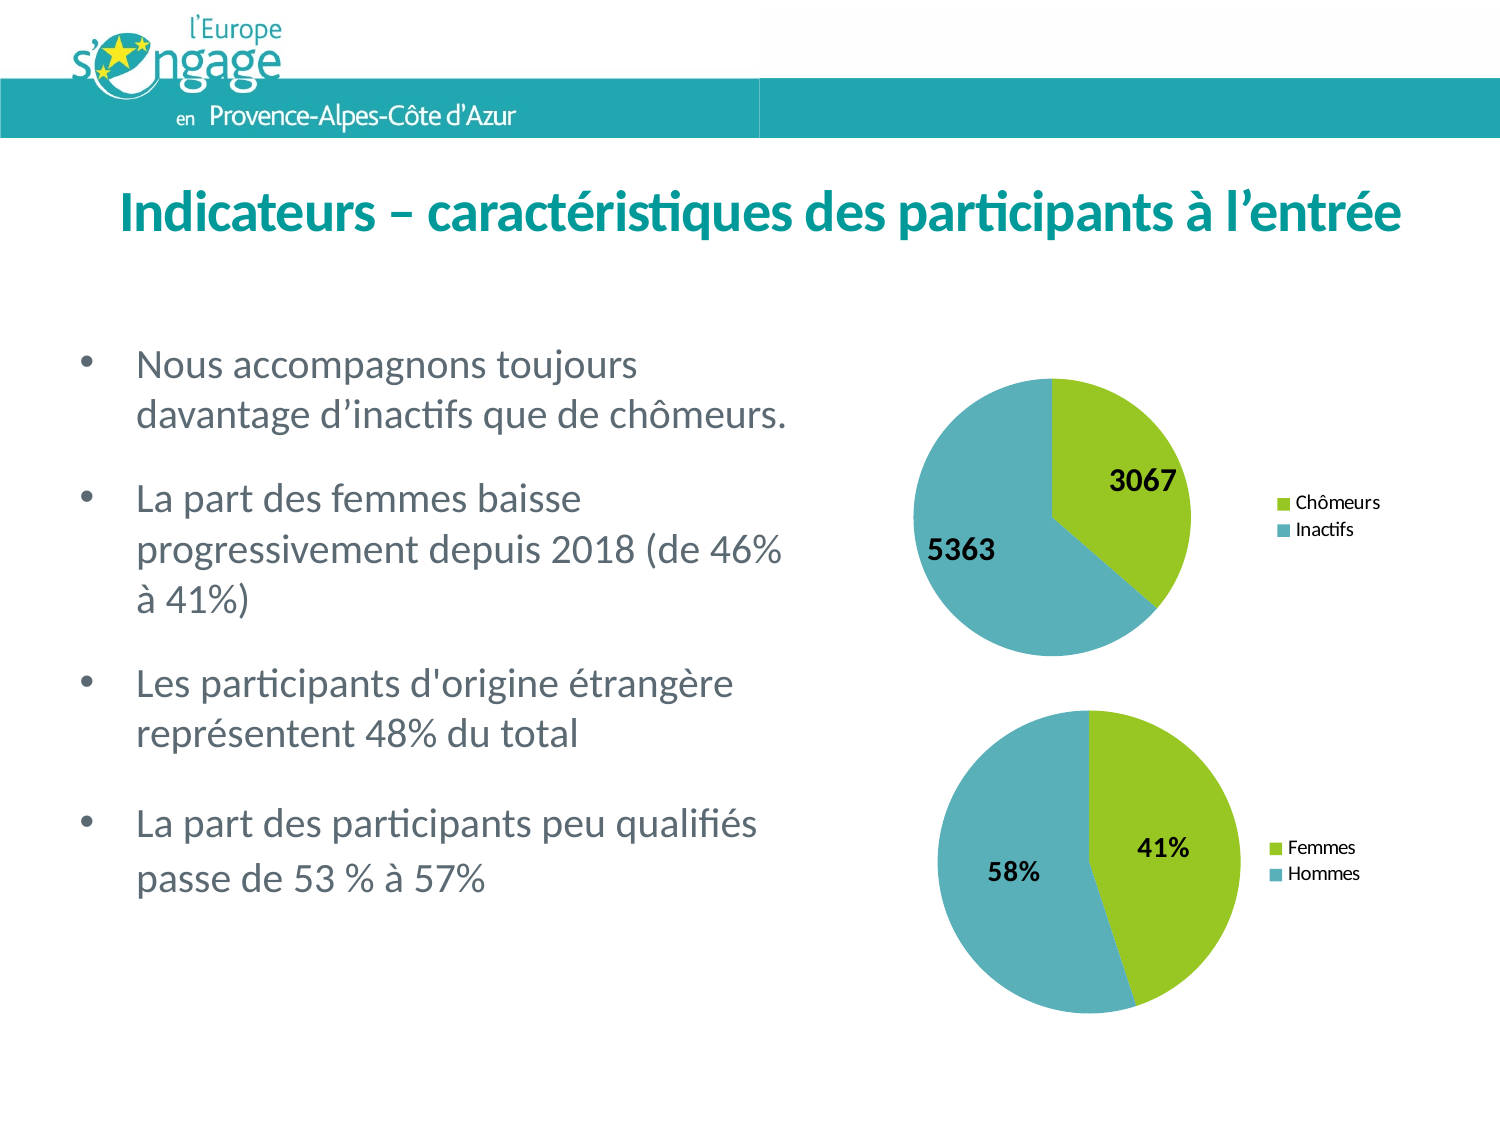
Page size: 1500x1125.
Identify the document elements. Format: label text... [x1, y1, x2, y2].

chart [903, 302, 1400, 1021]
text_box Nous accompagnons toujours davantage d’inactifs que de chômeurs. La part des femmes baisse progressivement depuis 2018 (de 46% à 41%) Les participants d'origine étrangère représentent 48% du total La part des participants peu qualifiés passe de 53 % à 57% [64, 290, 809, 1071]
text_box Indicateurs – caractéristiques des participants à l’entrée [85, 165, 1436, 251]
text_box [0, 14, 1500, 138]
